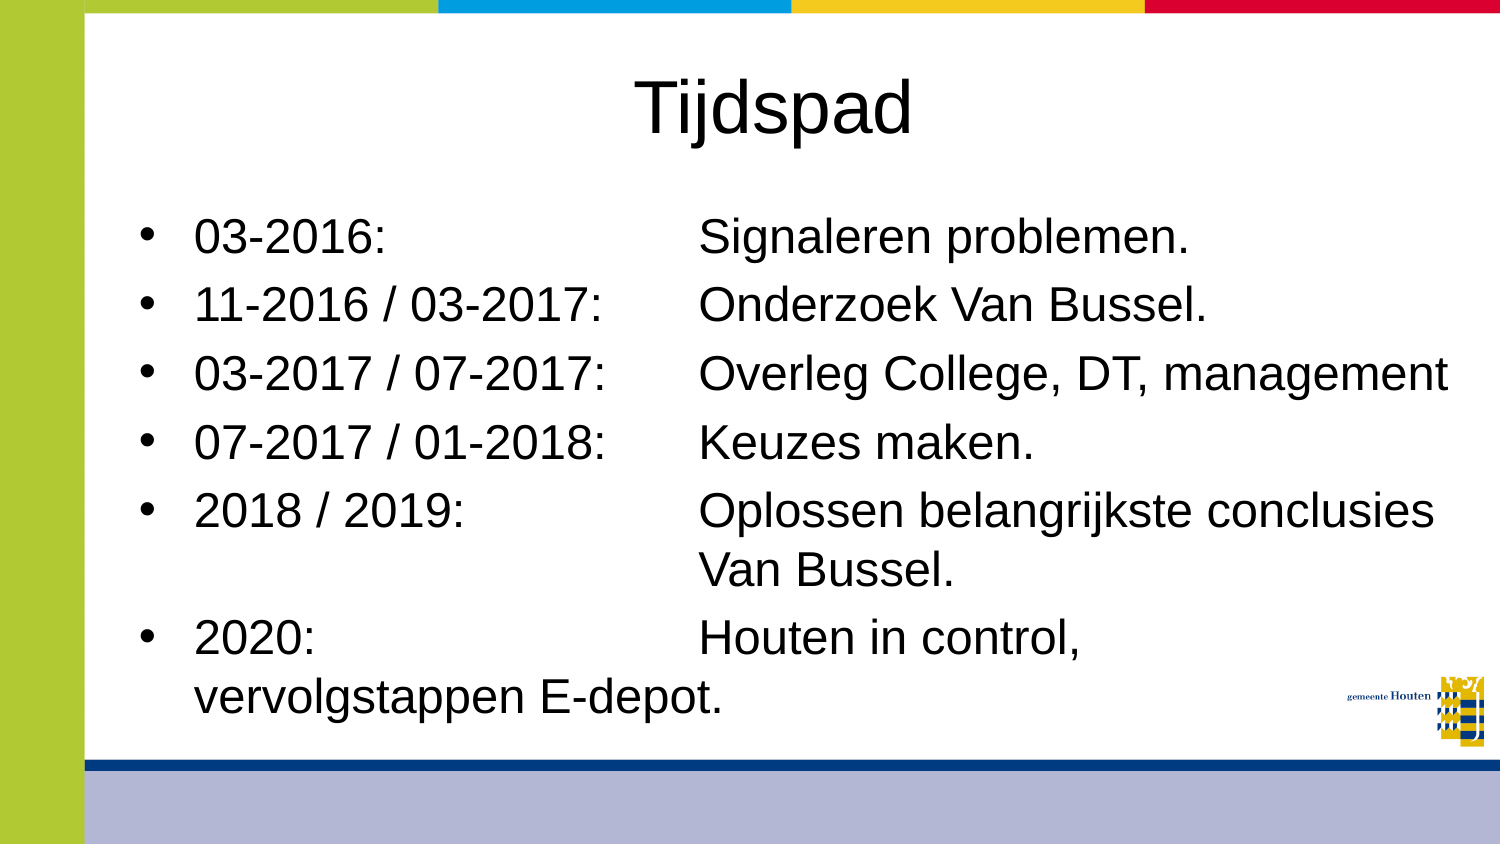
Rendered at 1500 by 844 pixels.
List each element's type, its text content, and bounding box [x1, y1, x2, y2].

list 03-2016: Signaleren problemen. 11-2016 / 03-2017: Onderzoek Van Bussel. 03-2017 / 07-2017: Overleg College, DT, management 07-2017 / 01-2018: Keuzes maken. 2018 / 2019: Oplossen belangrijkste conclusies Van Bussel. 2020: Houten in control, vervolgstappen E-depot. [123, 196, 1471, 753]
picture [0, 0, 1500, 844]
title Tijdspad [123, 33, 1425, 175]
